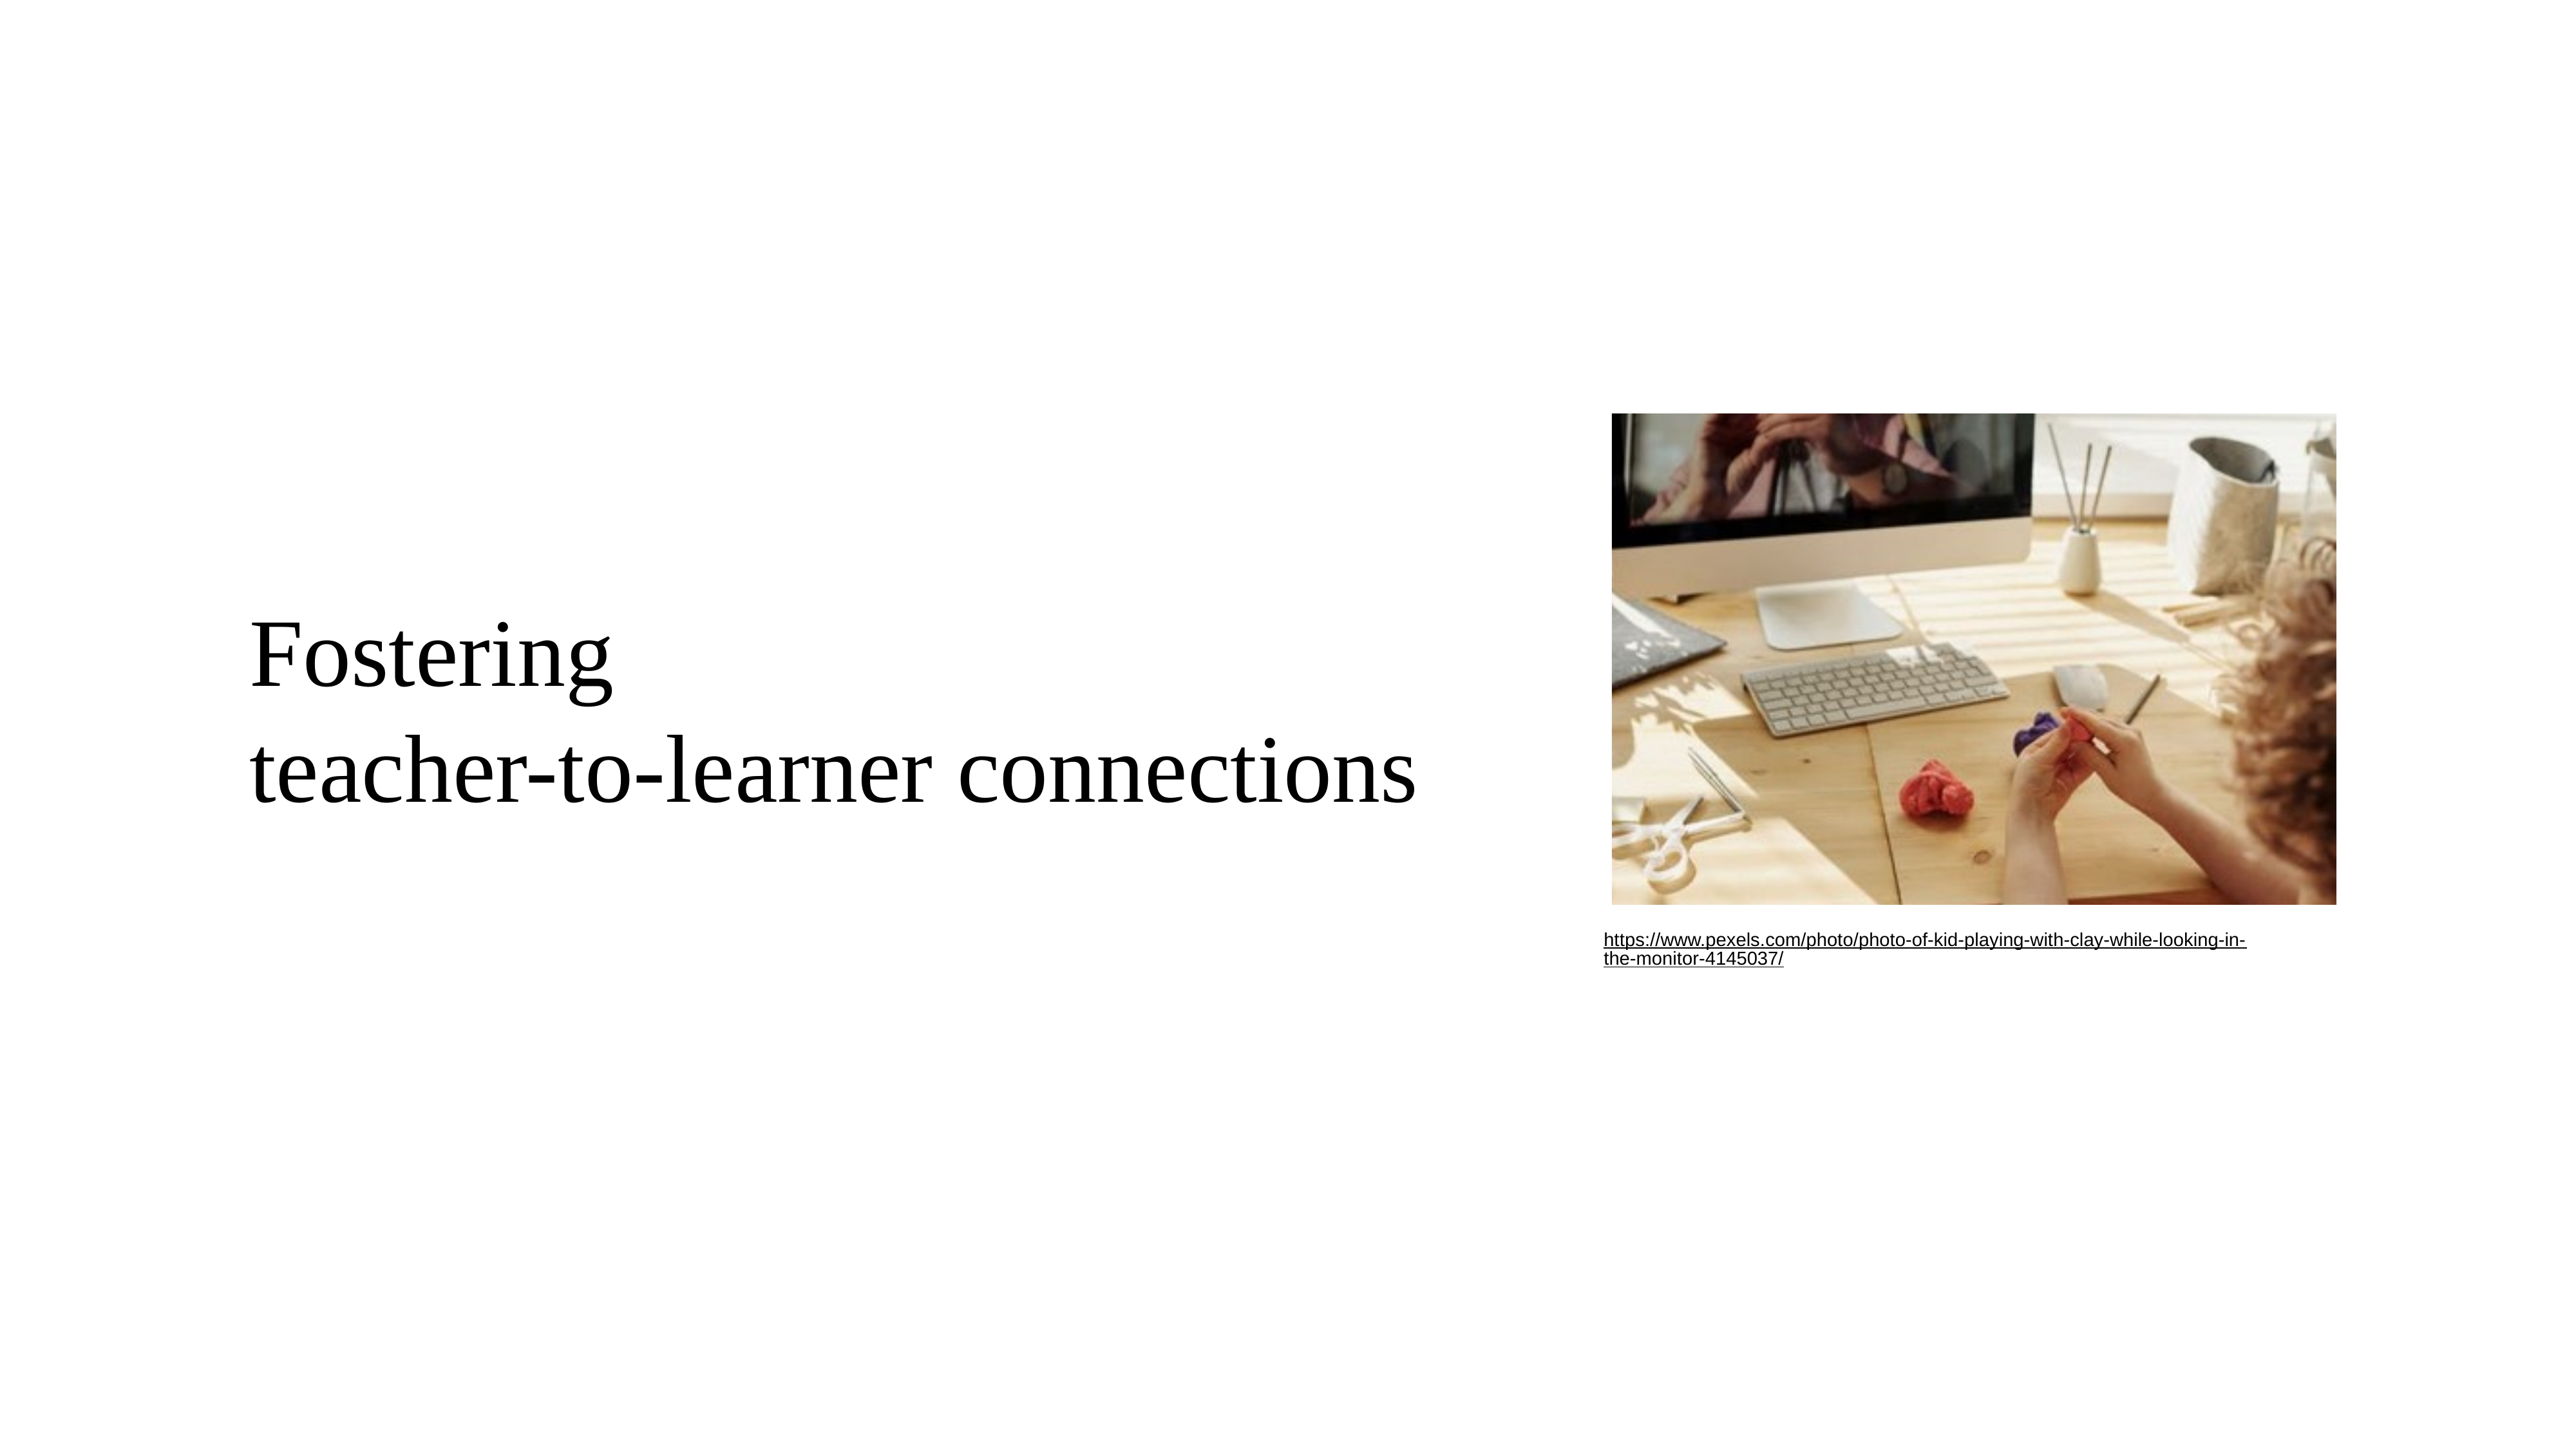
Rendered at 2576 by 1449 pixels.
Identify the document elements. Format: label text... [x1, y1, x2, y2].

picture [1611, 413, 2337, 905]
text_box https://www.pexels.com/photo/photo-of-kid-playing-with-clay-while-looking-in-the-monitor-4145037/ [1594, 923, 2259, 978]
title Fostering teacher-to-learner connections [239, 584, 1593, 831]
